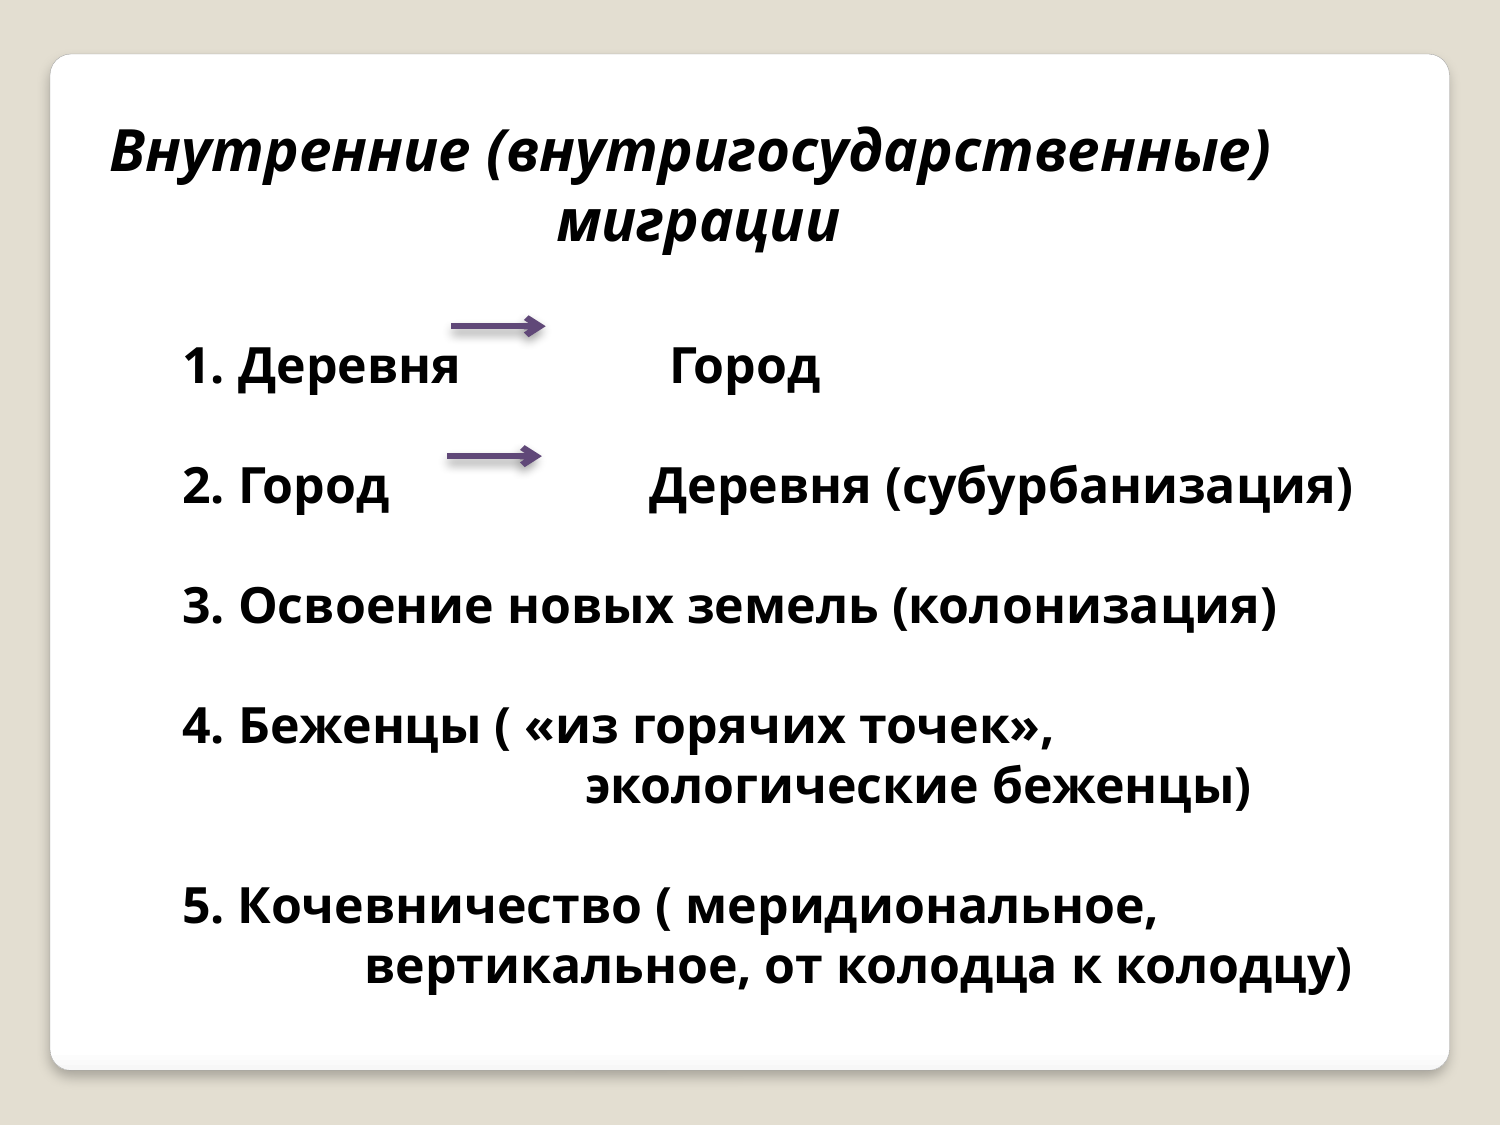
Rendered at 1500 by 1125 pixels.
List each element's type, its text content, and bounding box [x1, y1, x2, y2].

text_box Деревня Город Город Деревня (субурбанизация) Освоение новых земель (колонизация) Беженцы ( «из горячих точек», экологические беженцы) 5. Кочевничество ( меридиональное, вертикальное, от колодца к колодцу) [167, 326, 1370, 1061]
text_box Внутренние (внутригосударственные) миграции [94, 35, 1287, 260]
